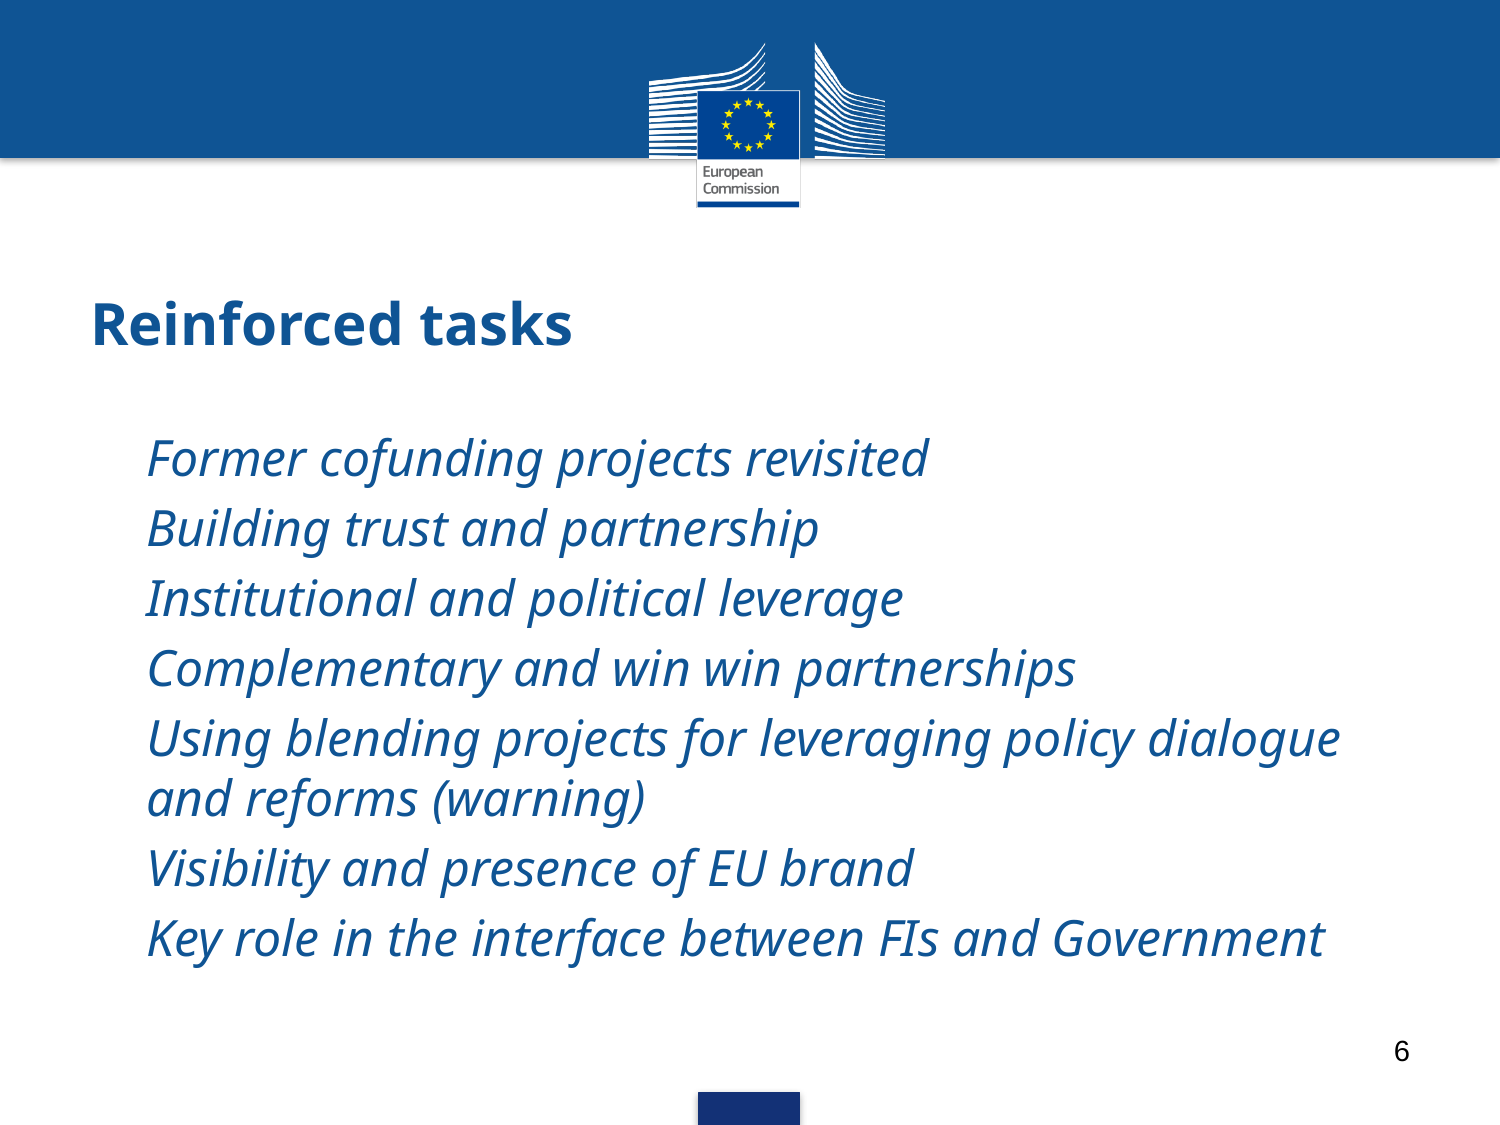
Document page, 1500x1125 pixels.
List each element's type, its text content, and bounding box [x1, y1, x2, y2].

picture [649, 42, 885, 208]
list Reinforced tasks Former cofunding projects revisited Building trust and partnership Institutional and political leverage Complementary and win win partnerships Using blending projects for leveraging policy dialogue and reforms (warning) Visibility and presence of EU brand Key role in the interface between FIs and Government [75, 279, 1425, 1125]
